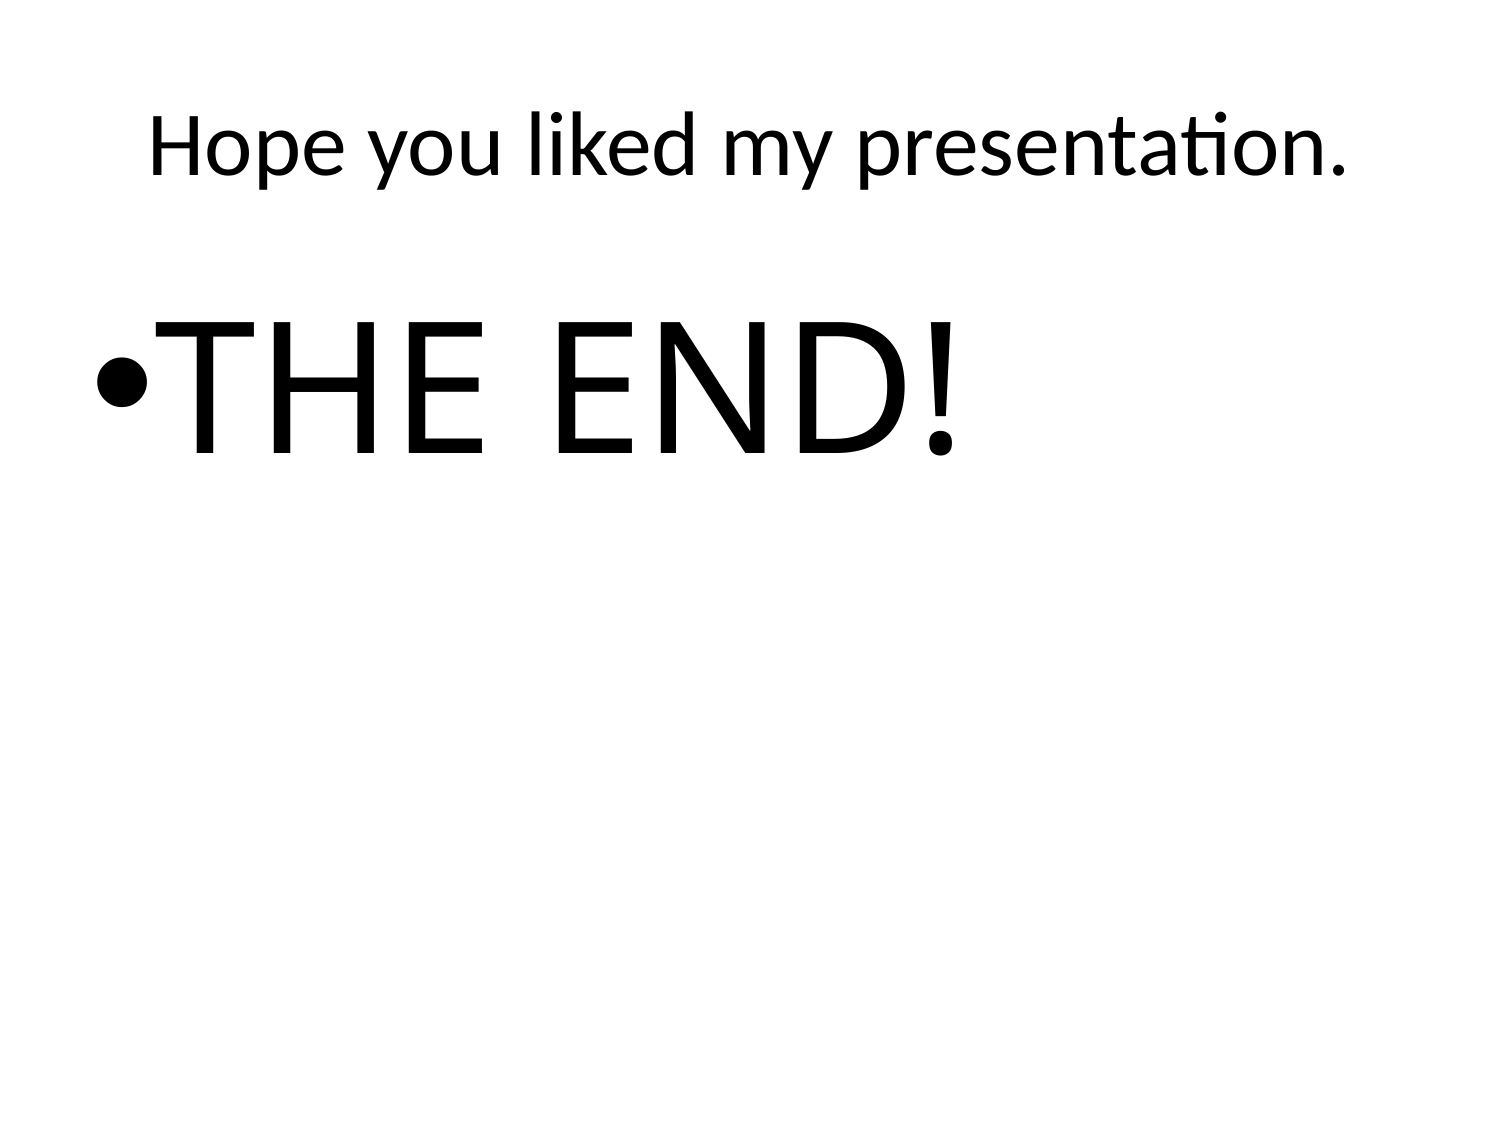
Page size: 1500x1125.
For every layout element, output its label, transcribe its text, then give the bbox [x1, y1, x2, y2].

list THE END! [75, 262, 1425, 1005]
title Hope you liked my presentation. [75, 45, 1425, 233]
